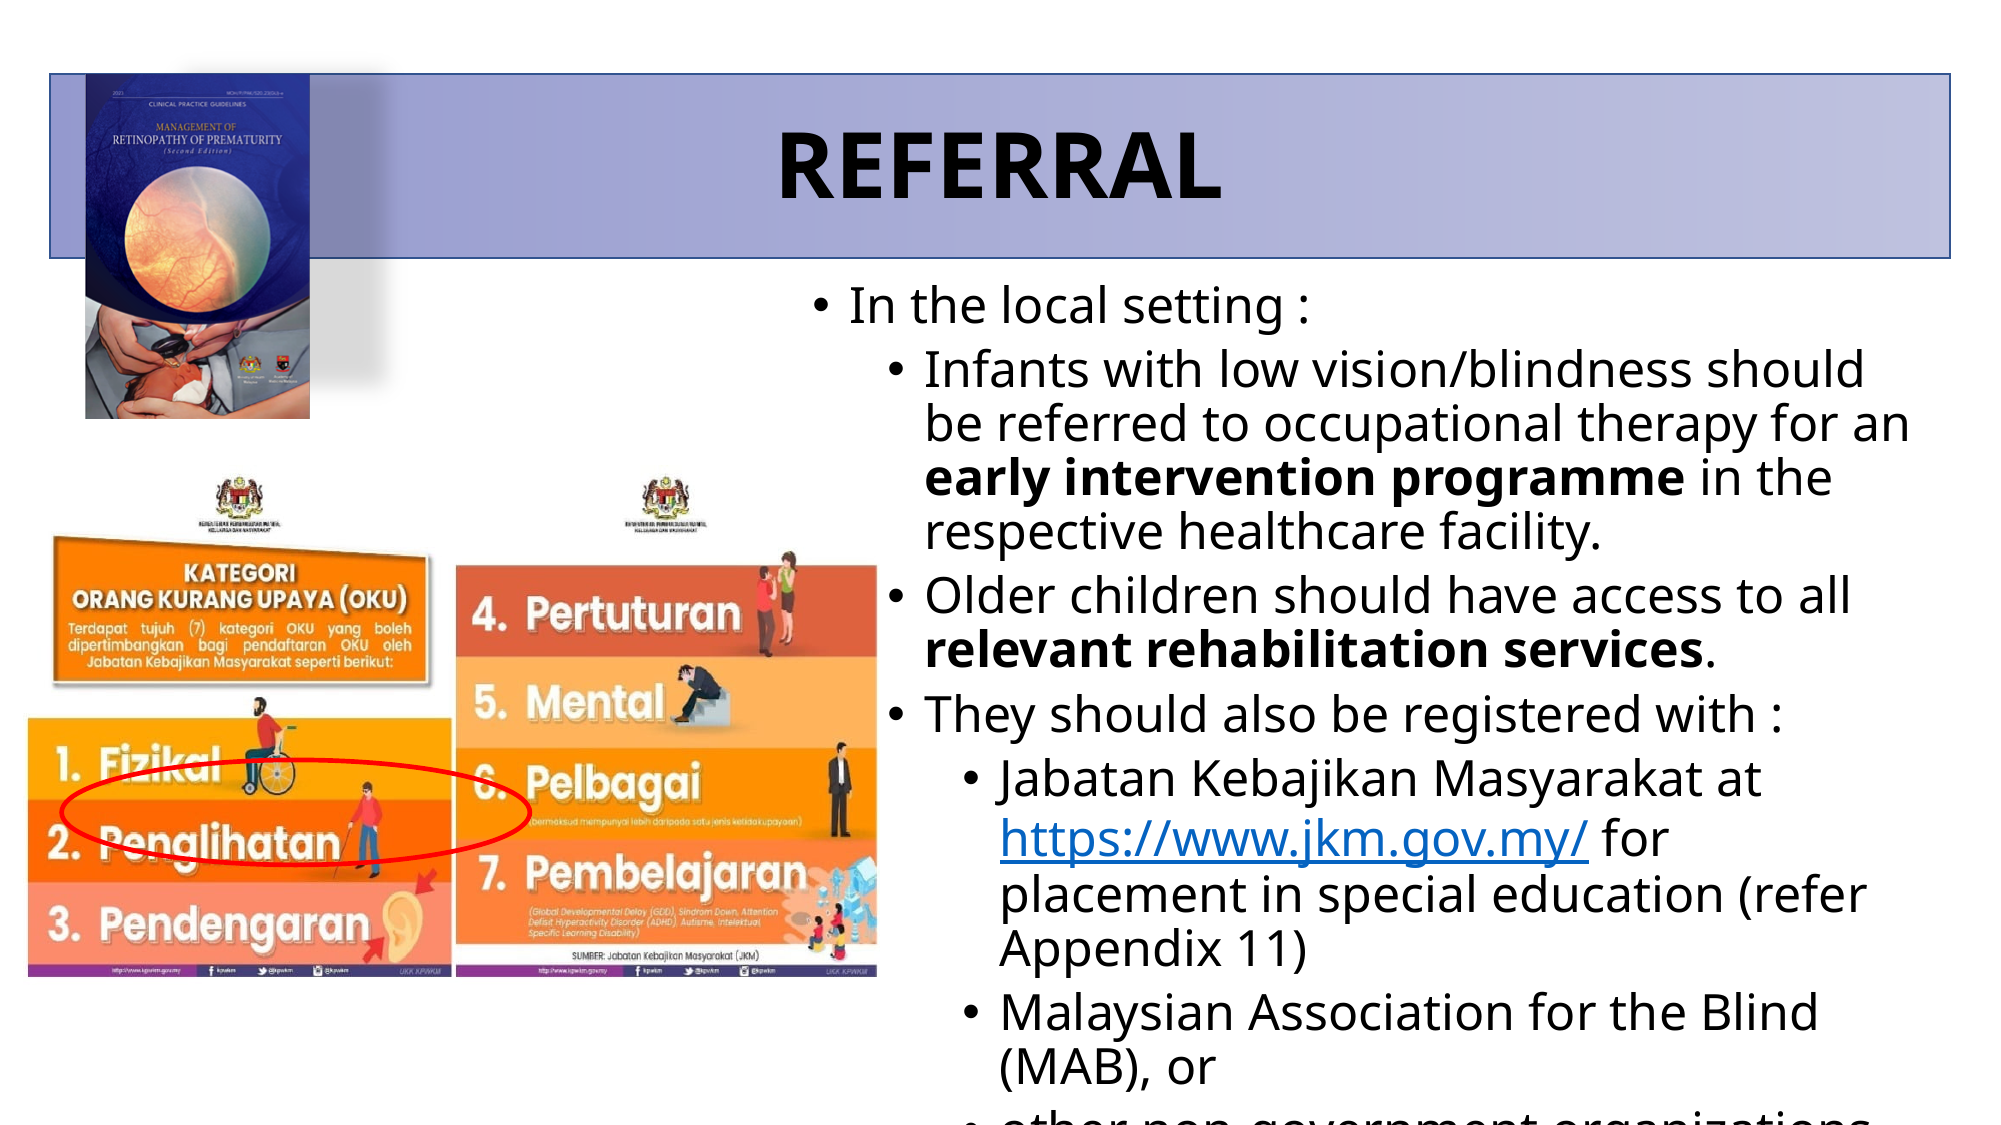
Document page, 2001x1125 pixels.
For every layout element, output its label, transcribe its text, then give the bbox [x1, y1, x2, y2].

picture [85, 43, 417, 419]
text_box [1863, 73, 1951, 259]
picture [23, 432, 880, 1019]
text_box [49, 73, 85, 259]
list In the local setting : Infants with low vision/blindness should be referred to occupational therapy for an early intervention programme in the respective healthcare facility. Older children should have access to all relevant rehabilitation services. They should also be registered with : Jabatan Kebajikan Masyarakat at https://www.jkm.gov.my/ for placement in special education (refer Appendix 11) Malaysian Association for the Blind (MAB), or other non-government organizations providing training/support for these children [797, 272, 1939, 915]
title REFERRAL [417, 59, 1863, 278]
